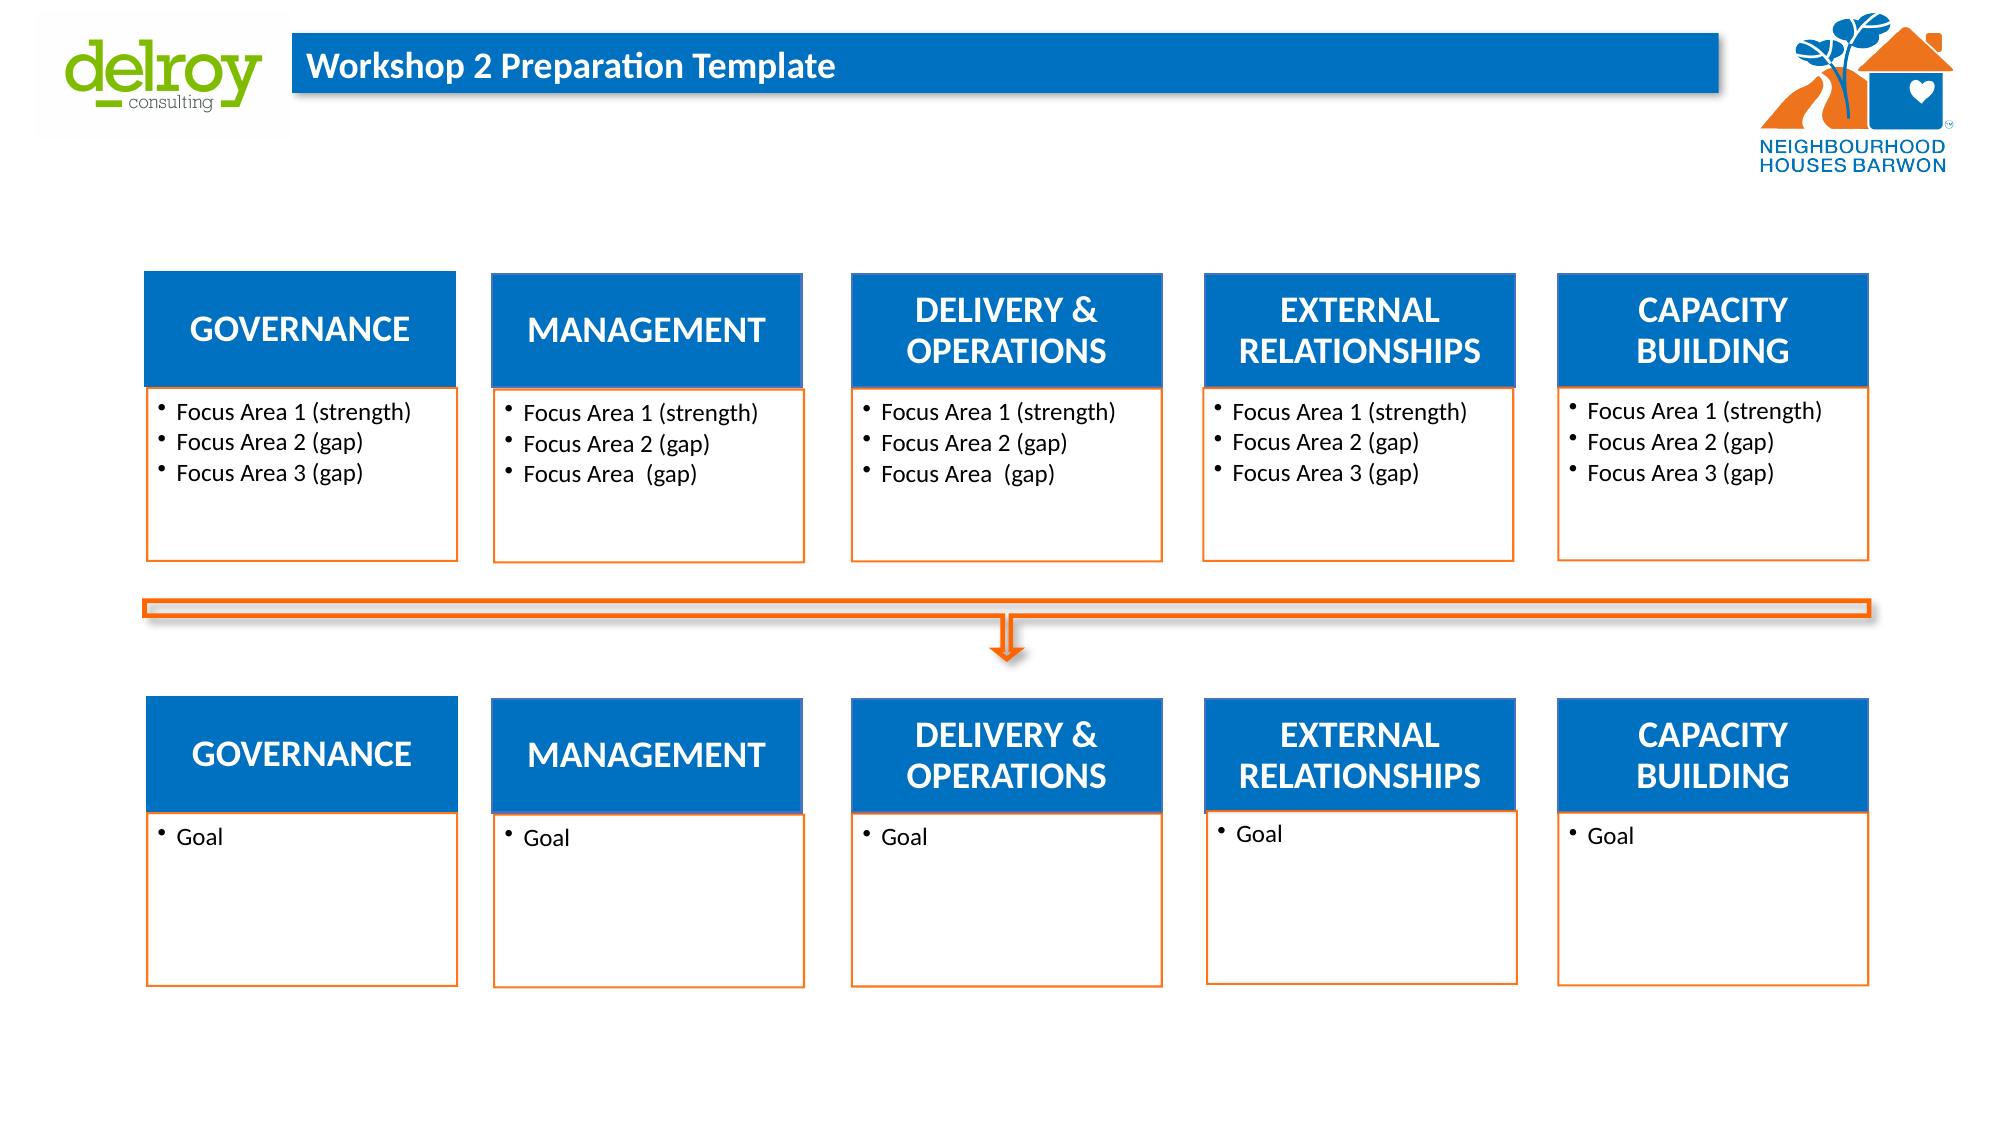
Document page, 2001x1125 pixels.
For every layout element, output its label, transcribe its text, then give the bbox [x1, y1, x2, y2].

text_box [144, 272, 1870, 563]
picture [1759, 11, 1955, 176]
text_box Workshop 2 Preparation Template [292, 33, 1719, 93]
picture [35, 11, 292, 140]
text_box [144, 697, 1870, 988]
text_box [143, 599, 1871, 661]
